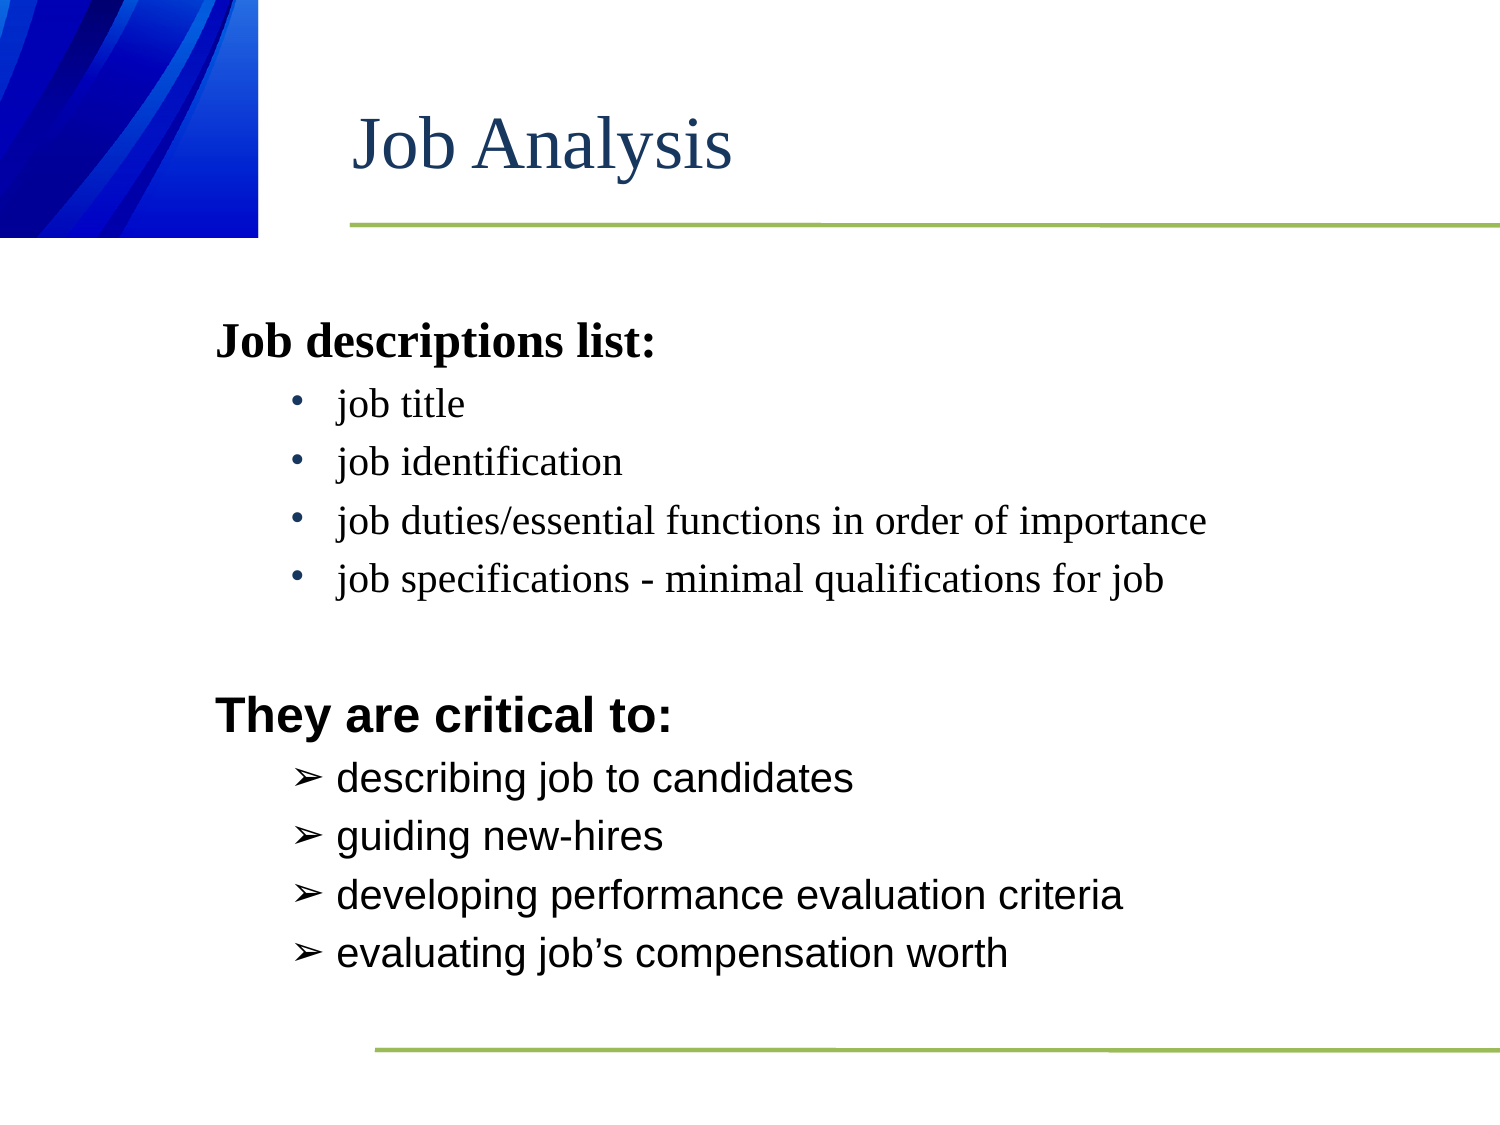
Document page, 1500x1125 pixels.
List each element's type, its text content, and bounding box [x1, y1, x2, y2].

text_box They are critical to: describing job to candidates guiding new-hires developing performance evaluation criteria evaluating job’s compensation worth [200, 675, 1300, 990]
slide_number [1074, 1042, 1425, 1103]
title Job Analysis [337, 45, 1425, 233]
picture [0, 0, 259, 238]
text_box Job descriptions list: job title job identification job duties/essential functions in order of importance job specifications - minimal qualifications for job [200, 299, 1375, 688]
